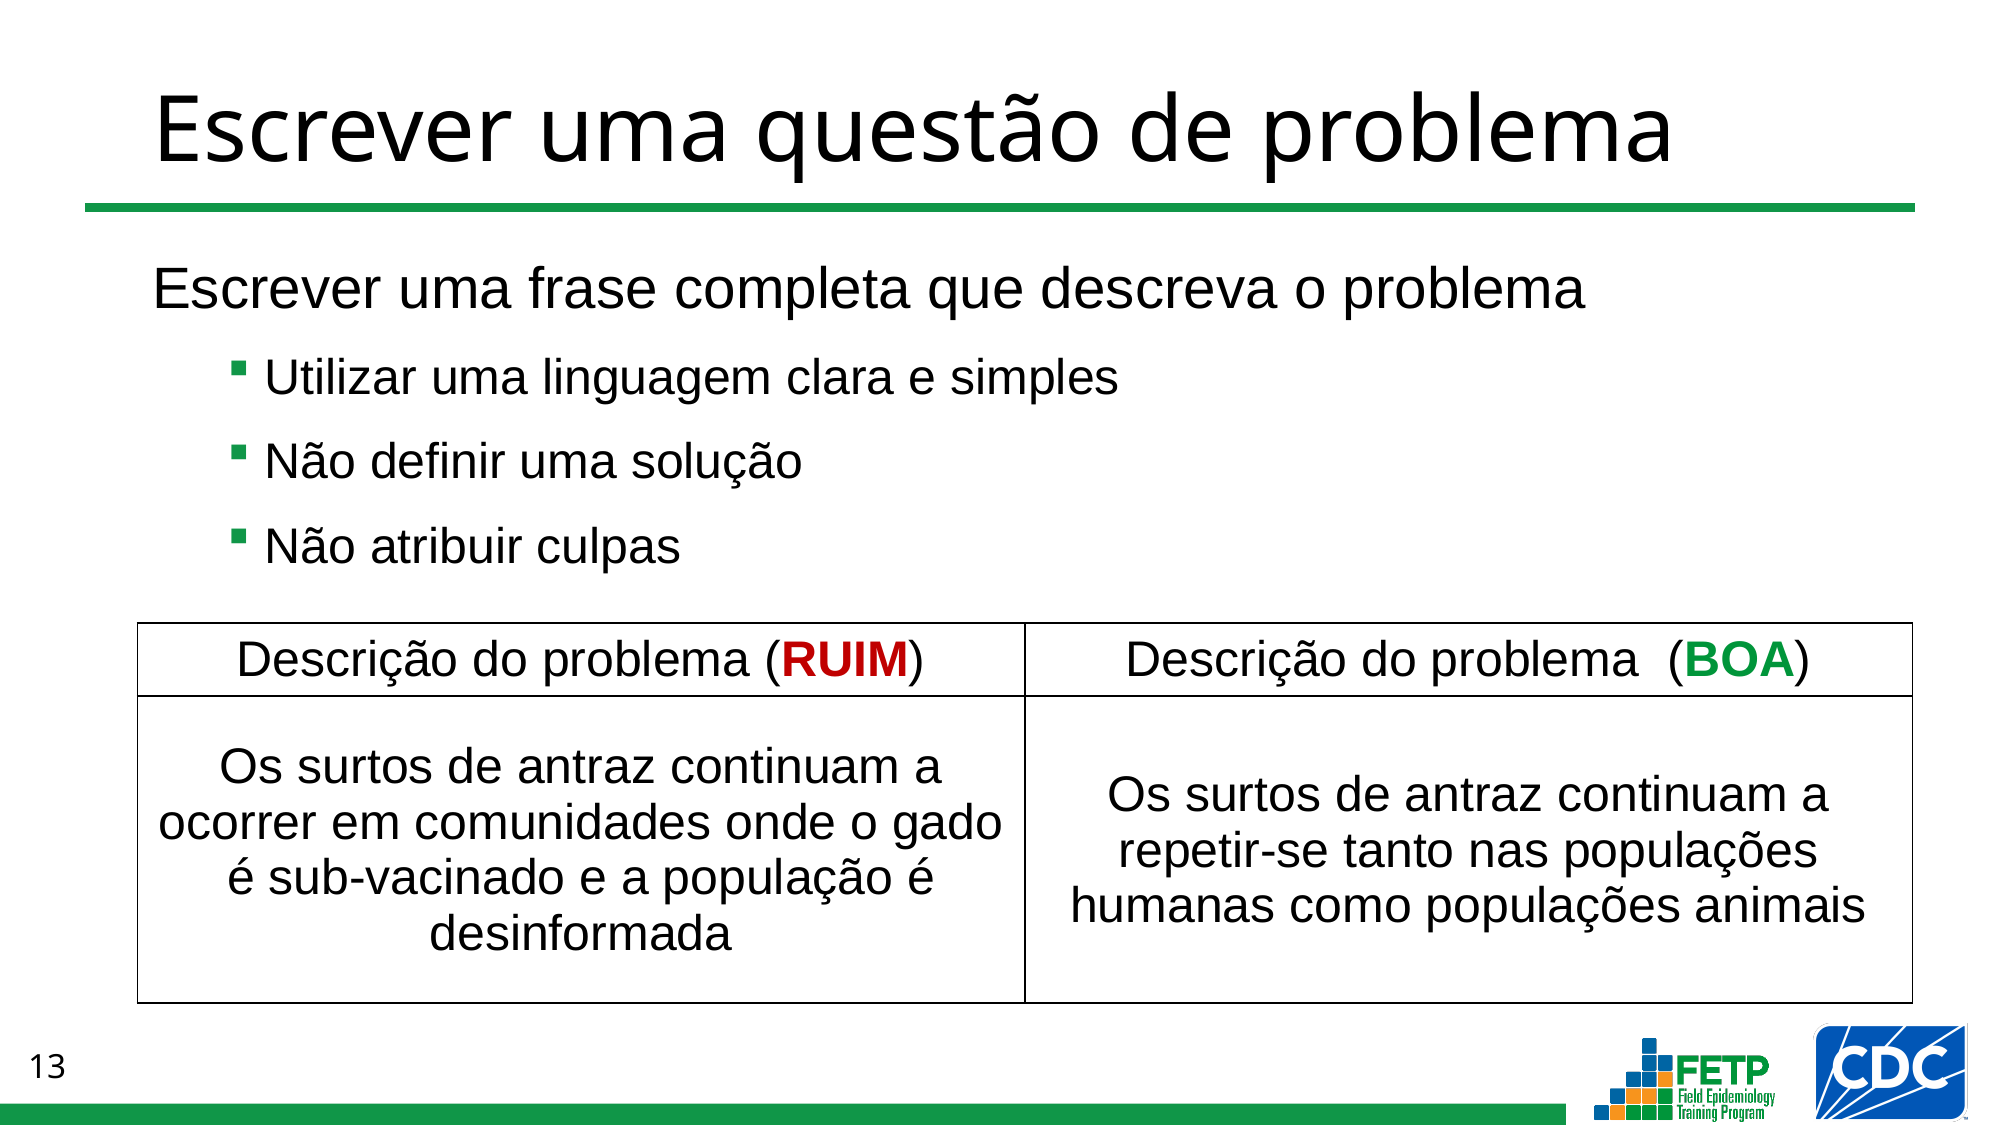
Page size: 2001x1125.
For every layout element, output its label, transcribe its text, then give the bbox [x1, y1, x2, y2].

table_header Descrição do problema (BOA) [1026, 624, 1912, 695]
table_cell Os surtos de antraz continuam a repetir-se tanto nas populações humanas como populações animais [1026, 697, 1912, 1002]
table_cell Os surtos de antraz continuam a ocorrer em comunidades onde o gado é sub-vacinado e a população é desinformada [138, 697, 1024, 1002]
list Escrever uma frase completa que descreva o problema Utilizar uma linguagem clara e simples Não definir uma solução Não atribuir culpas [137, 242, 1863, 622]
title Escrever uma questão de problema [137, 75, 1863, 207]
table_header Descrição do problema (RUIM) [138, 624, 1024, 695]
picture [1594, 1038, 1775, 1122]
picture [1813, 1023, 1968, 1122]
